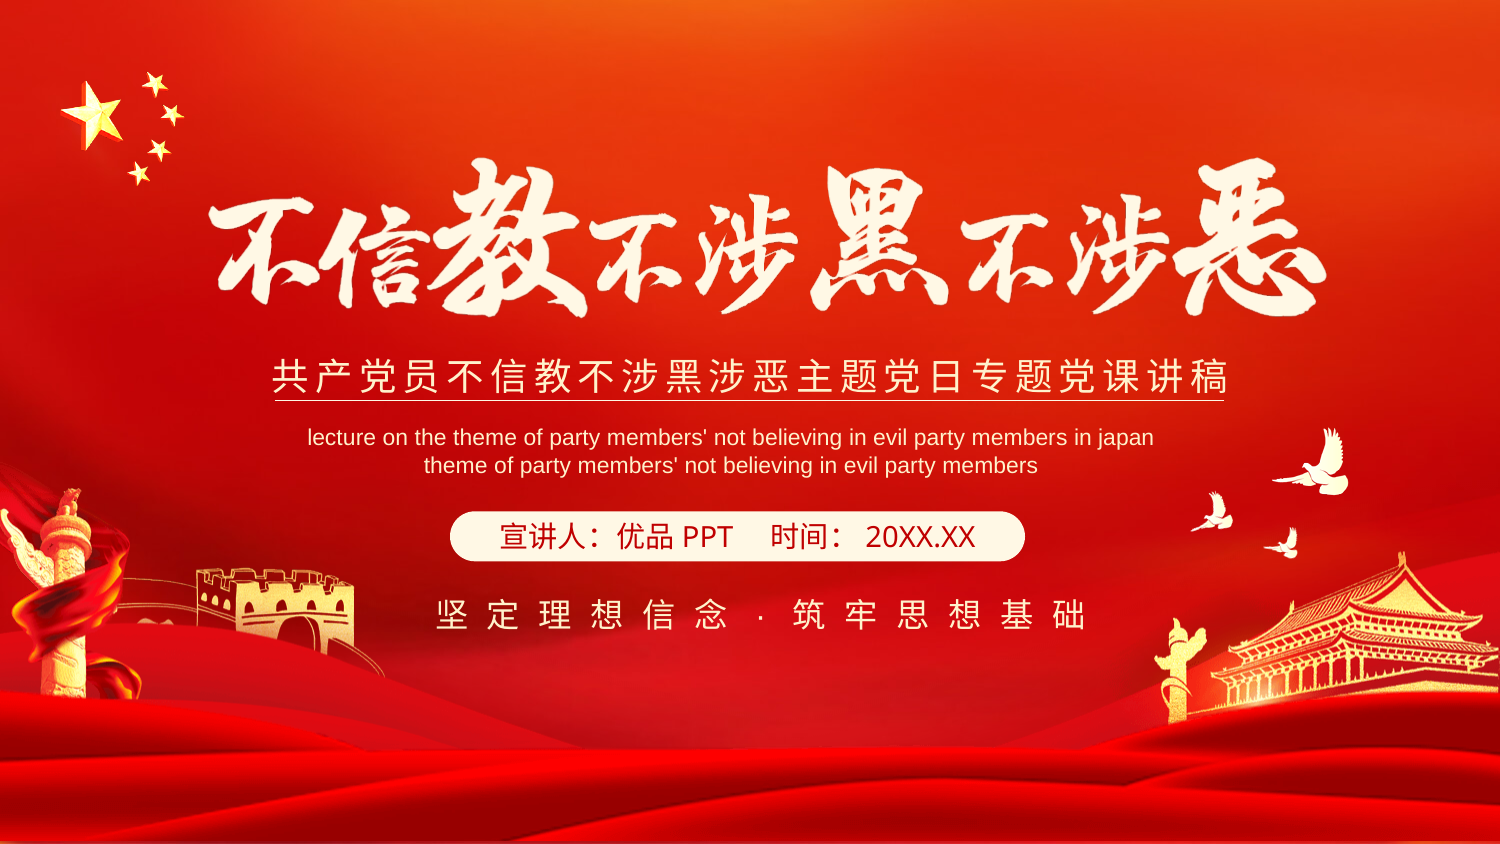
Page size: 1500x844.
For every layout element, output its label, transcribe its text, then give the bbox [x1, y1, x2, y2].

text_box lecture on the theme of party members' not believing in evil party members in japan theme of party members' not believing in evil party members [249, 415, 1213, 422]
picture [0, 0, 1500, 844]
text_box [224, 345, 1275, 406]
